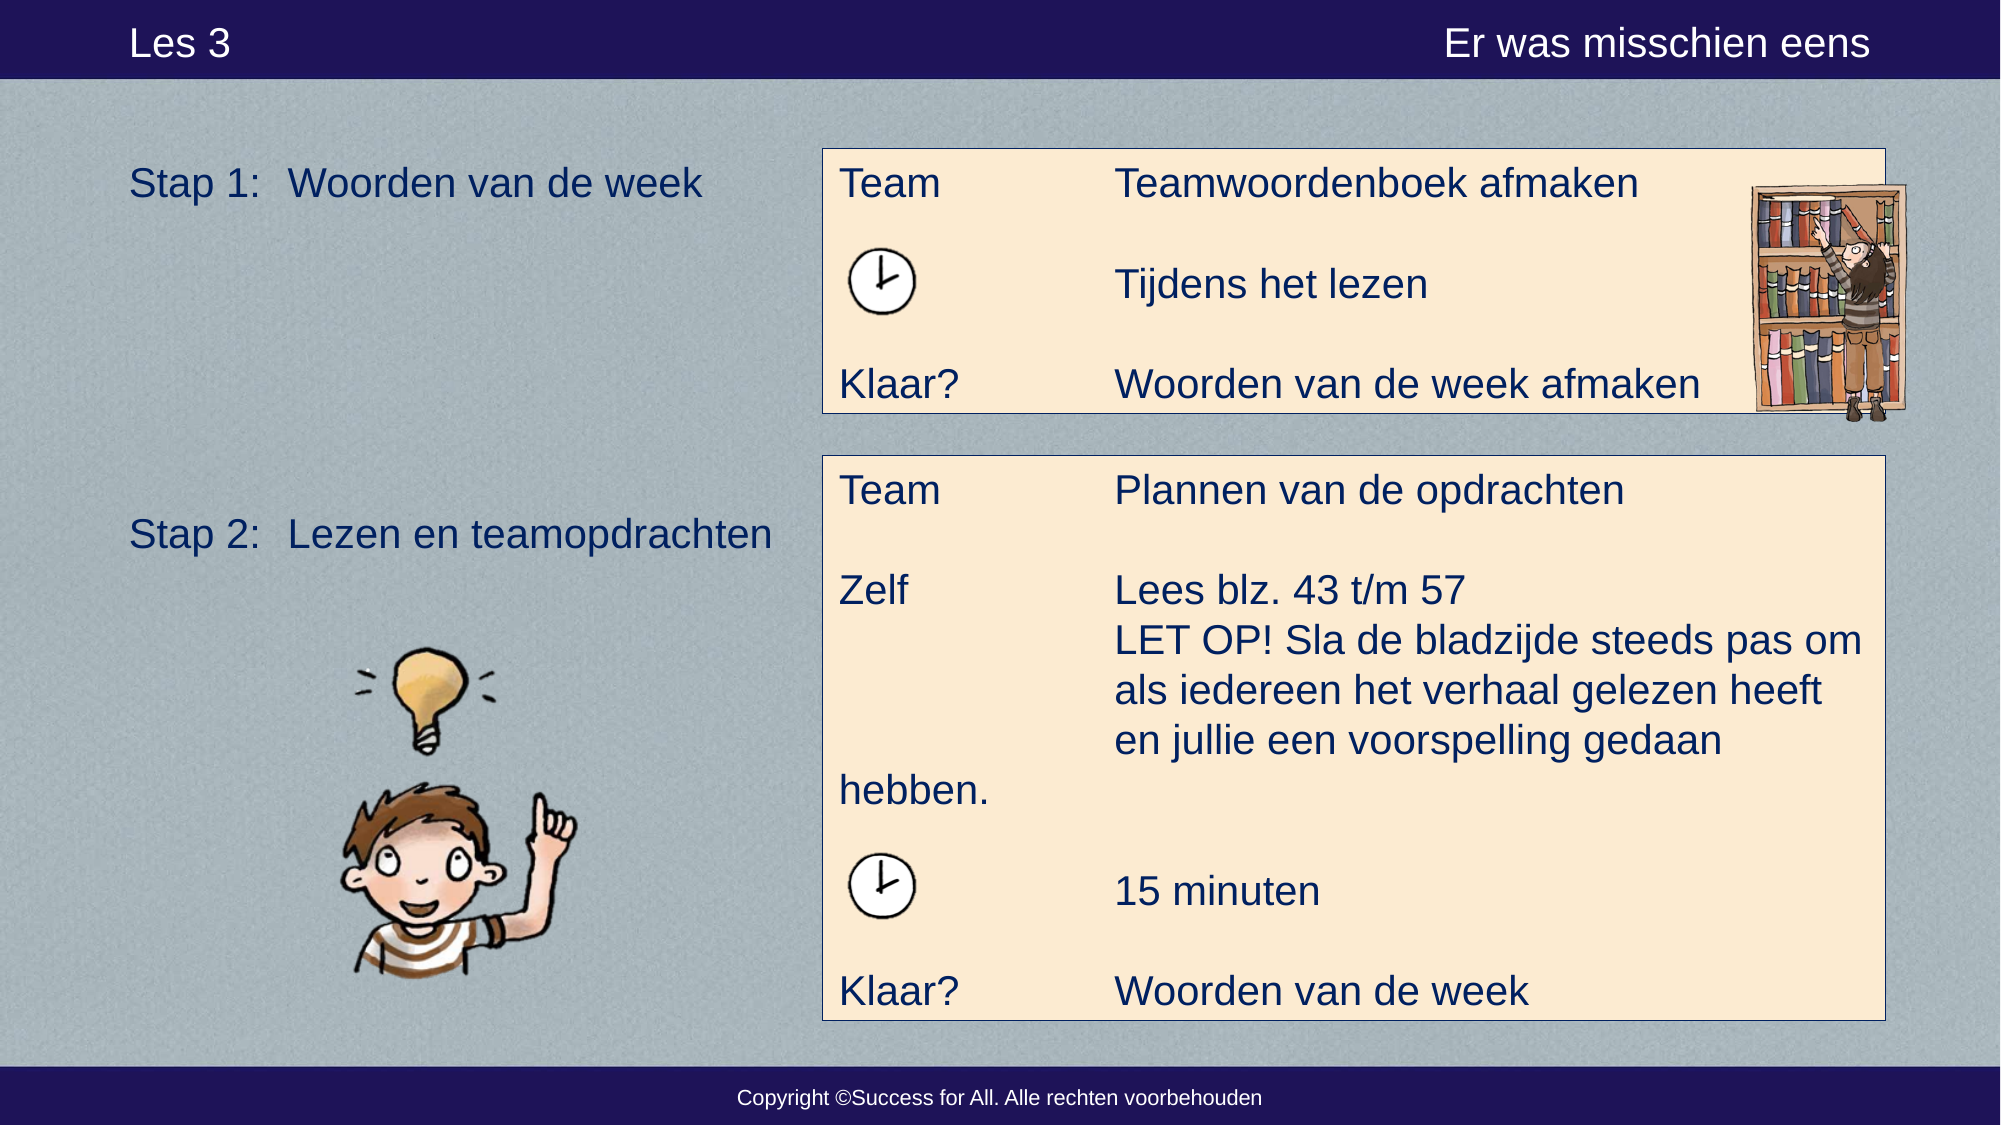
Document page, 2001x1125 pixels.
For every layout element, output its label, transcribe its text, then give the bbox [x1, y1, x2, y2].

text_box Er was misschien eens [999, 8, 1886, 73]
text_box Team Teamwoordenboek afmaken Tijdens het lezen Klaar? Woorden van de week afmaken [822, 148, 1886, 414]
text_box Copyright ©Success for All. Alle rechten voorbehouden [0, 1076, 2000, 1125]
picture [0, 0, 2001, 1125]
text_box Team Plannen van de opdrachten Zelf Lees blz. 43 t/m 57 LET OP! Sla de bladzijde steeds pas om als iedereen het verhaal gelezen heeft en jullie een voorspelling gedaan hebben. 15 minuten Klaar? Woorden van de week [822, 455, 1886, 1021]
text_box Les 3 [114, 8, 354, 73]
text_box Stap 1: Woorden van de week Stap 2: Lezen en teamopdrachten [114, 148, 907, 614]
